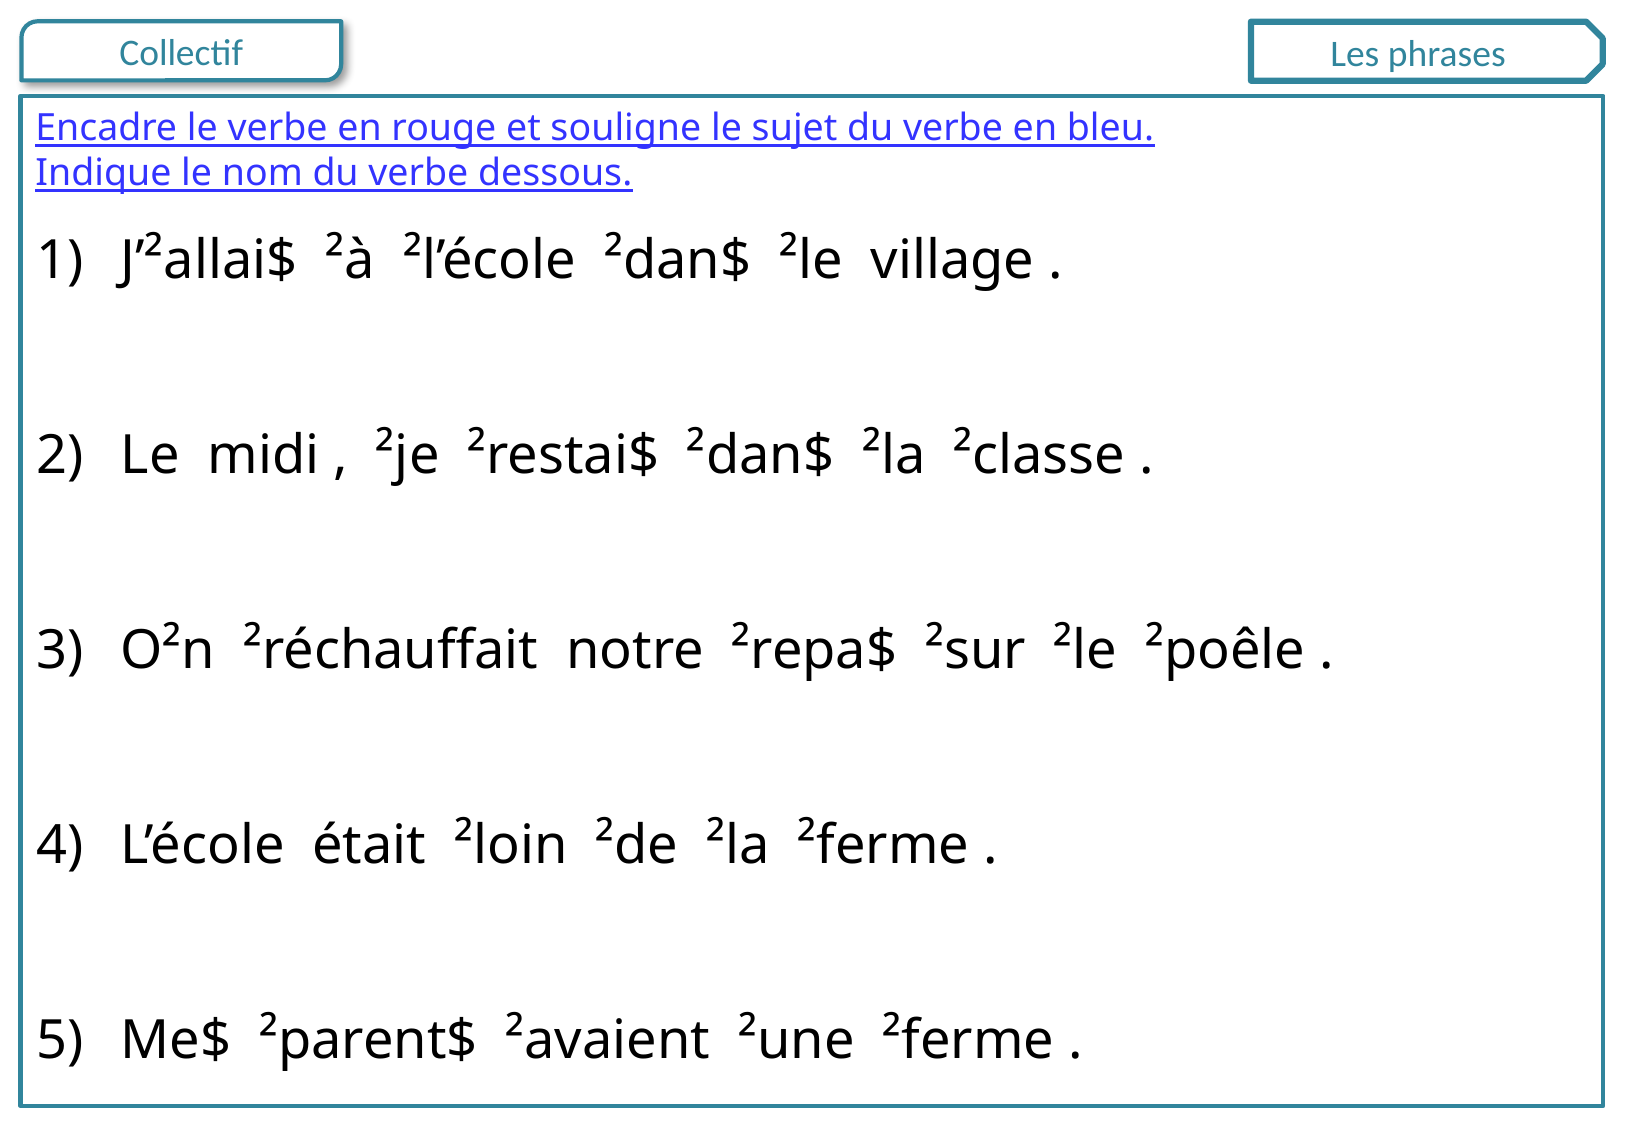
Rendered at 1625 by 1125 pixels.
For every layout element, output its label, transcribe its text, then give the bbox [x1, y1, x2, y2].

list J’²allai$ ²à ²l’école ²dan$ ²le village . Le midi , ²je ²restai$ ²dan$ ²la ²classe . O²n ²réchauffait notre ²repa$ ²sur ²le ²poêle . L’école était ²loin ²de ²la ²ferme . Me$ ²parent$ ²avaient ²une ²ferme . [21, 184, 1604, 1106]
list Les phrases [1251, 21, 1585, 81]
list Encadre le verbe en rouge et souligne le sujet du verbe en bleu. Indique le nom du verbe dessous. [18, 94, 1605, 1108]
